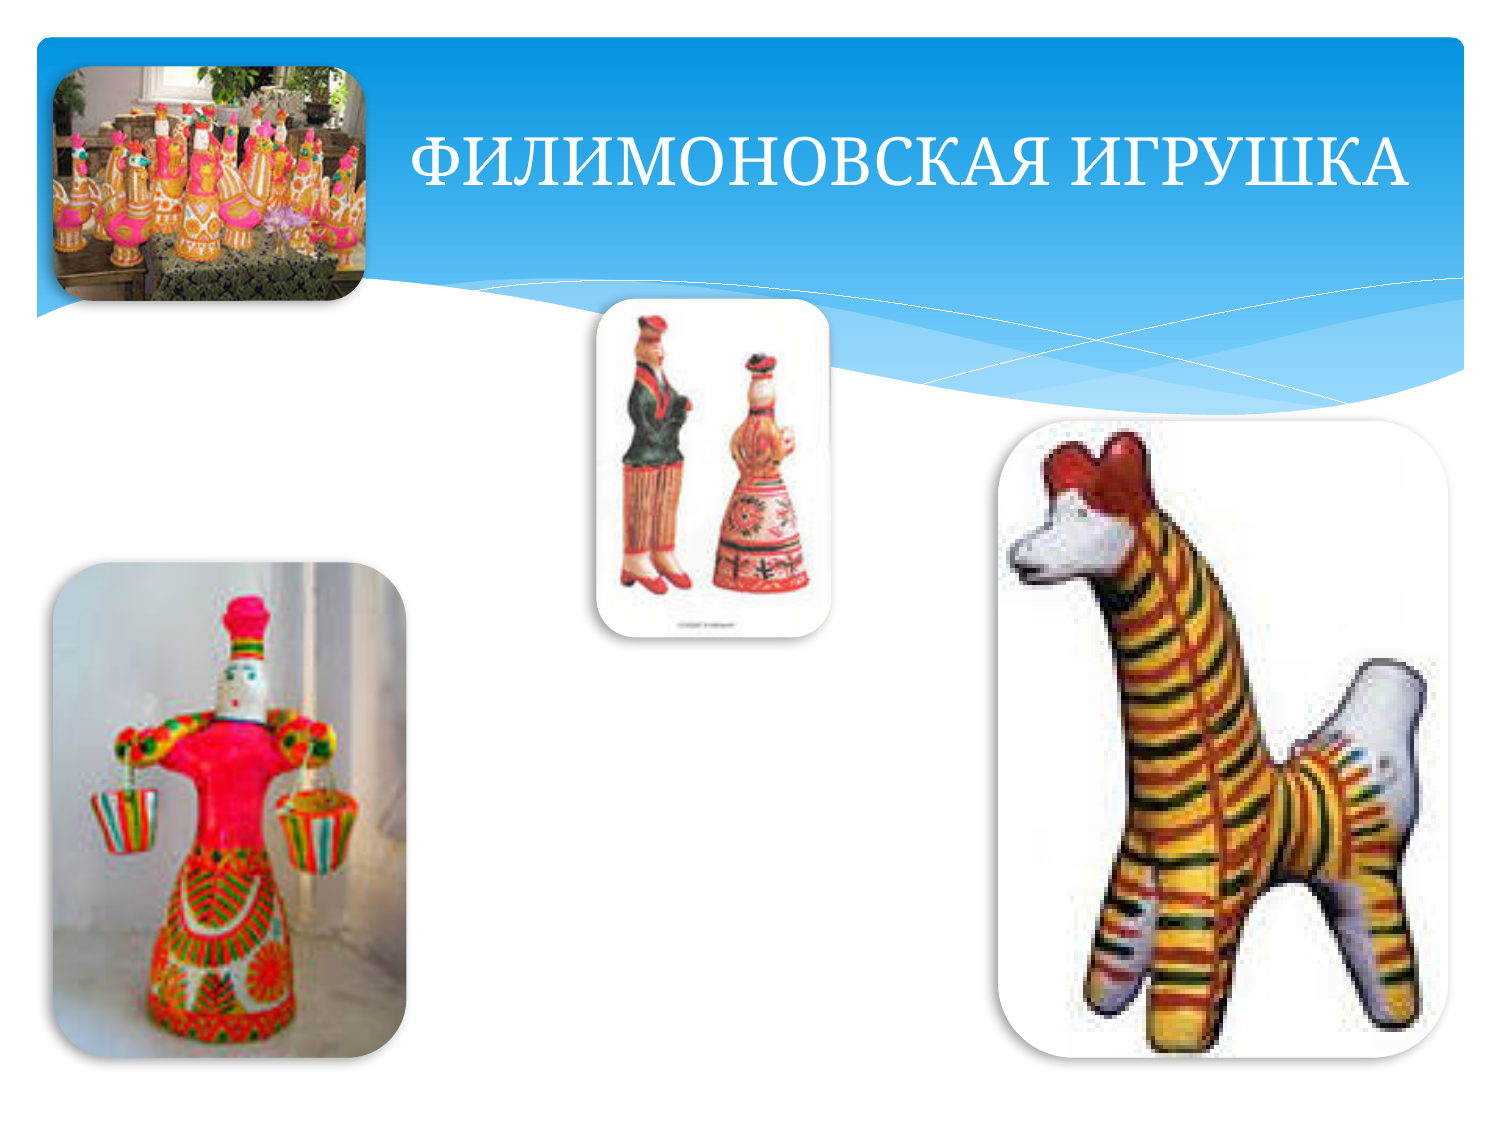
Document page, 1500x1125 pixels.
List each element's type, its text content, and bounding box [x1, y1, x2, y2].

title ФИЛИМОНОВСКАЯ ИГРУШКА [75, 55, 1425, 261]
picture [596, 298, 832, 638]
picture [51, 66, 366, 301]
picture [997, 420, 1449, 1058]
picture [52, 562, 407, 1058]
